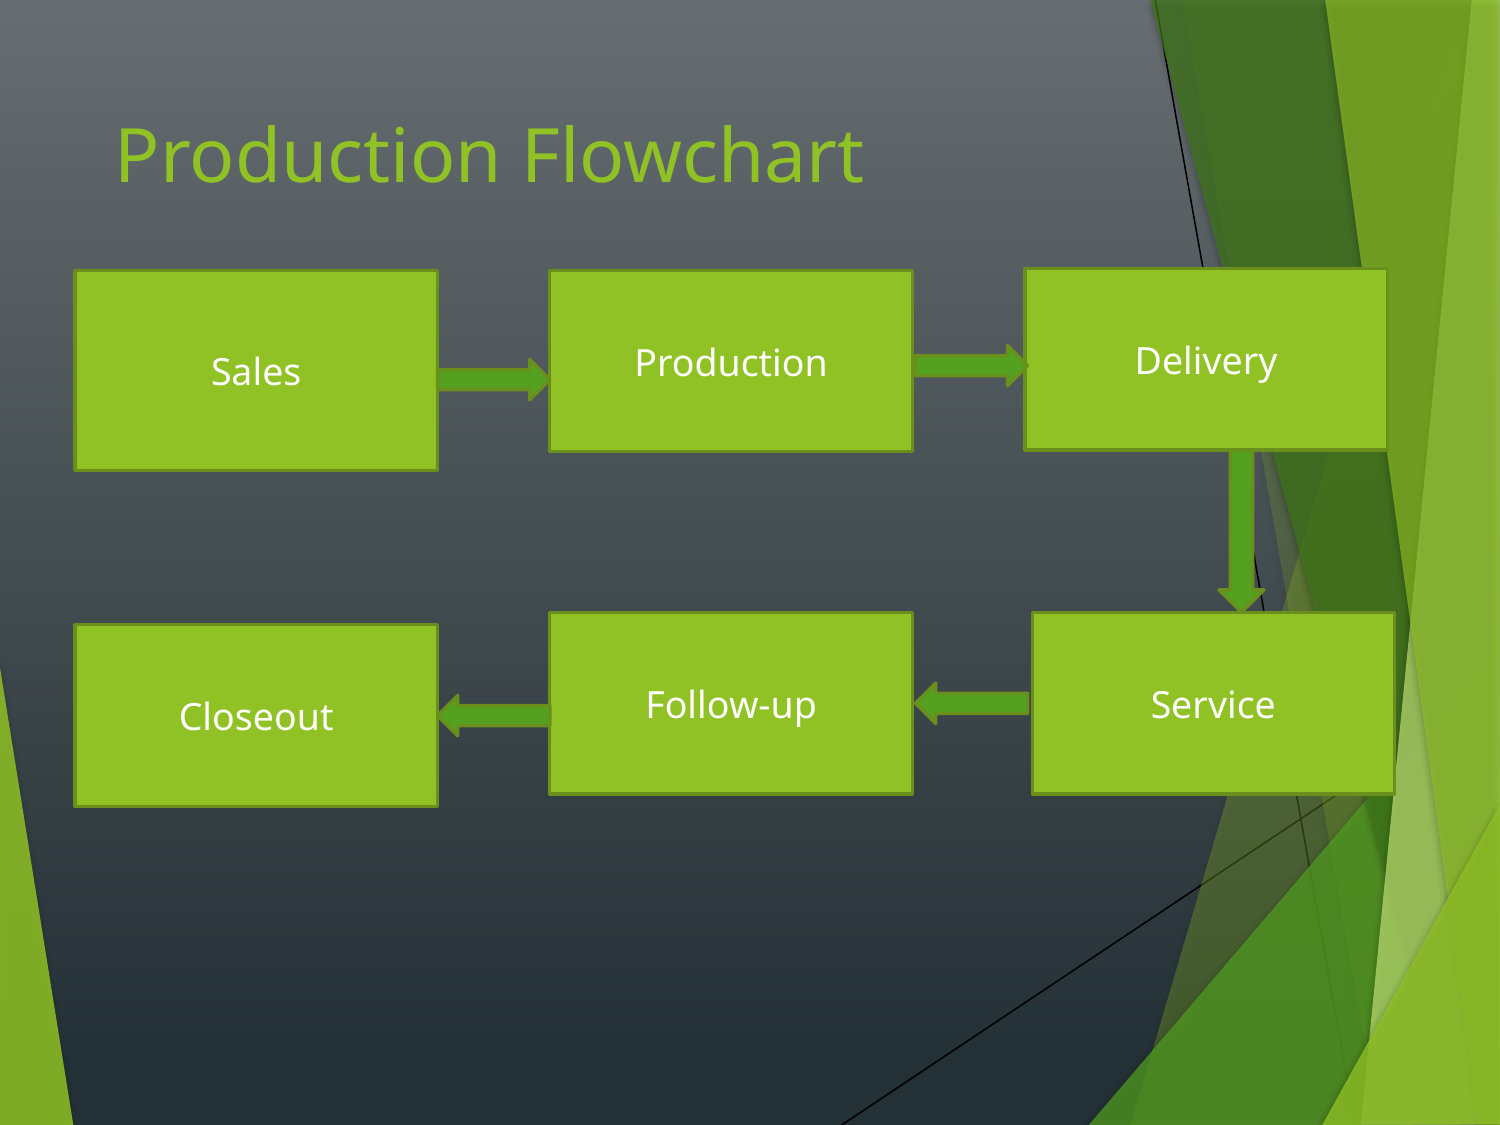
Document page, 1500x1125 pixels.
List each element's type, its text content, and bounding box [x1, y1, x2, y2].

text_box [913, 343, 1029, 388]
text_box [914, 681, 1030, 726]
text_box Follow-up [548, 611, 914, 796]
text_box Closeout [73, 623, 439, 808]
text_box [435, 357, 552, 402]
text_box Delivery [1023, 267, 1389, 452]
title Production Flowchart [99, 99, 1142, 317]
text_box Service [1031, 611, 1396, 796]
text_box [1217, 448, 1266, 614]
text_box Sales [73, 269, 439, 472]
text_box [436, 693, 552, 738]
text_box Production [548, 269, 914, 453]
